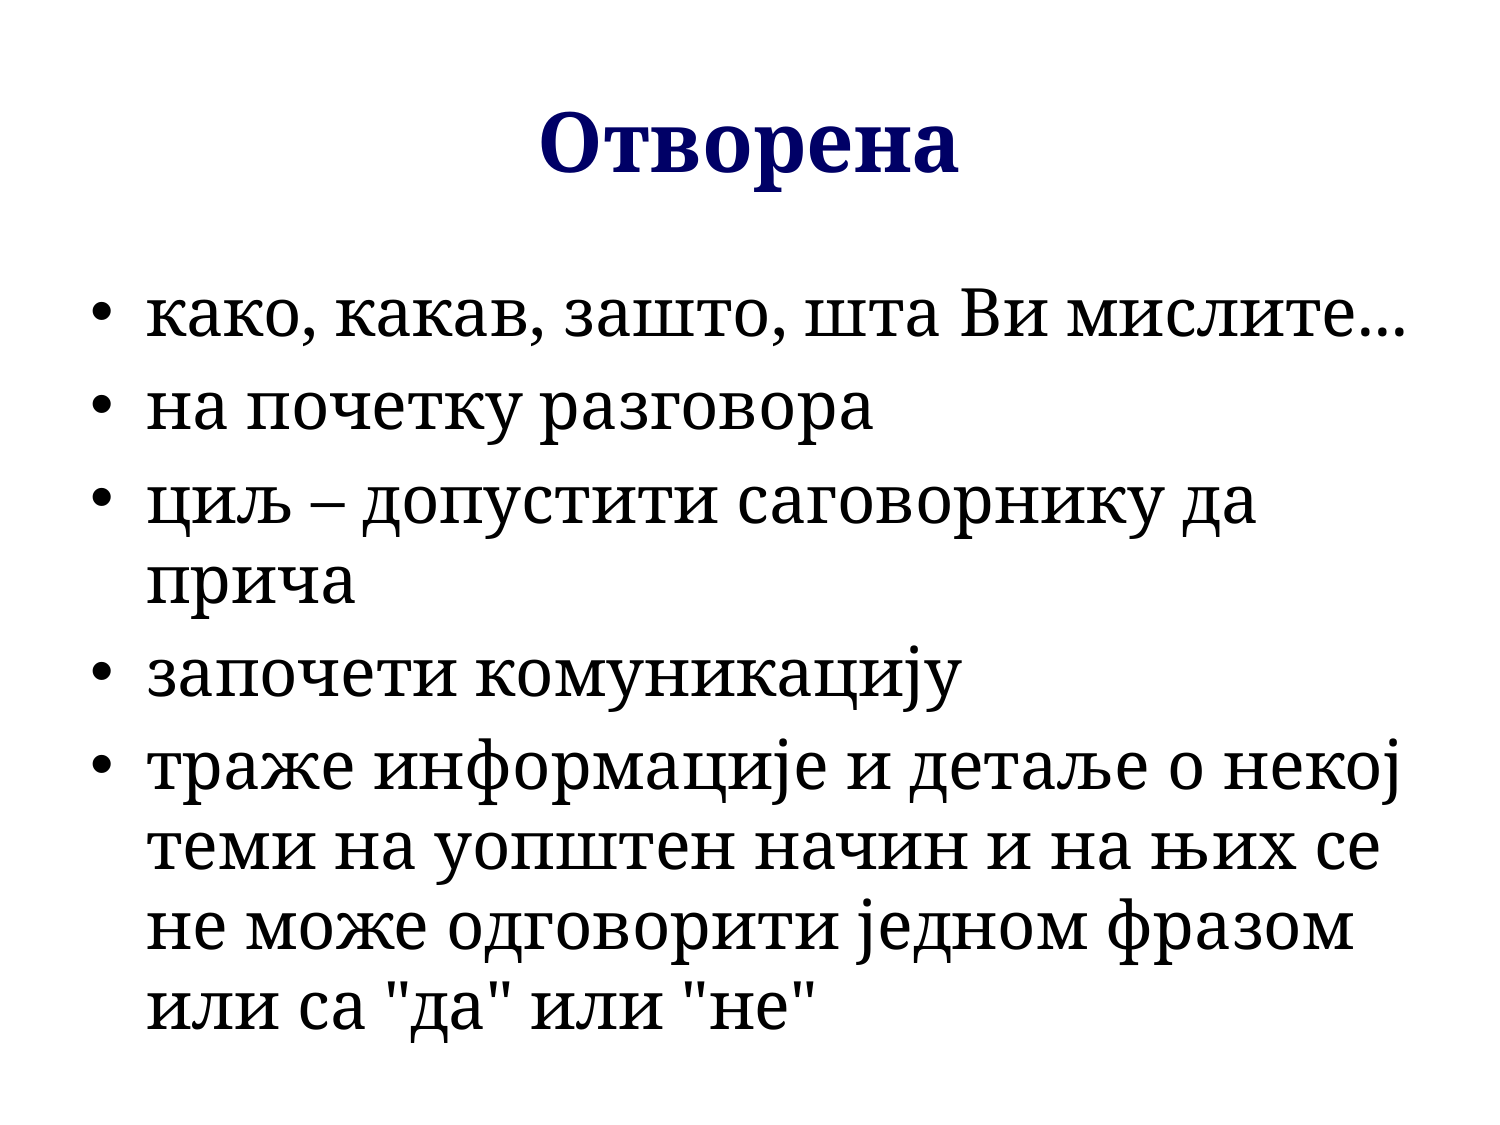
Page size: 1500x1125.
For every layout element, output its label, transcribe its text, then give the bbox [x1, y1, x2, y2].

list како, какав, зашто, шта Ви мислите... на почетку разговора циљ – допустити саговорнику да прича започети комуникацију тражe информације и детаље о некој теми на уопштен начин и на њих се не може одговорити једном фразом или са "да" или "не" [75, 262, 1425, 1005]
title Отворена [75, 45, 1425, 233]
